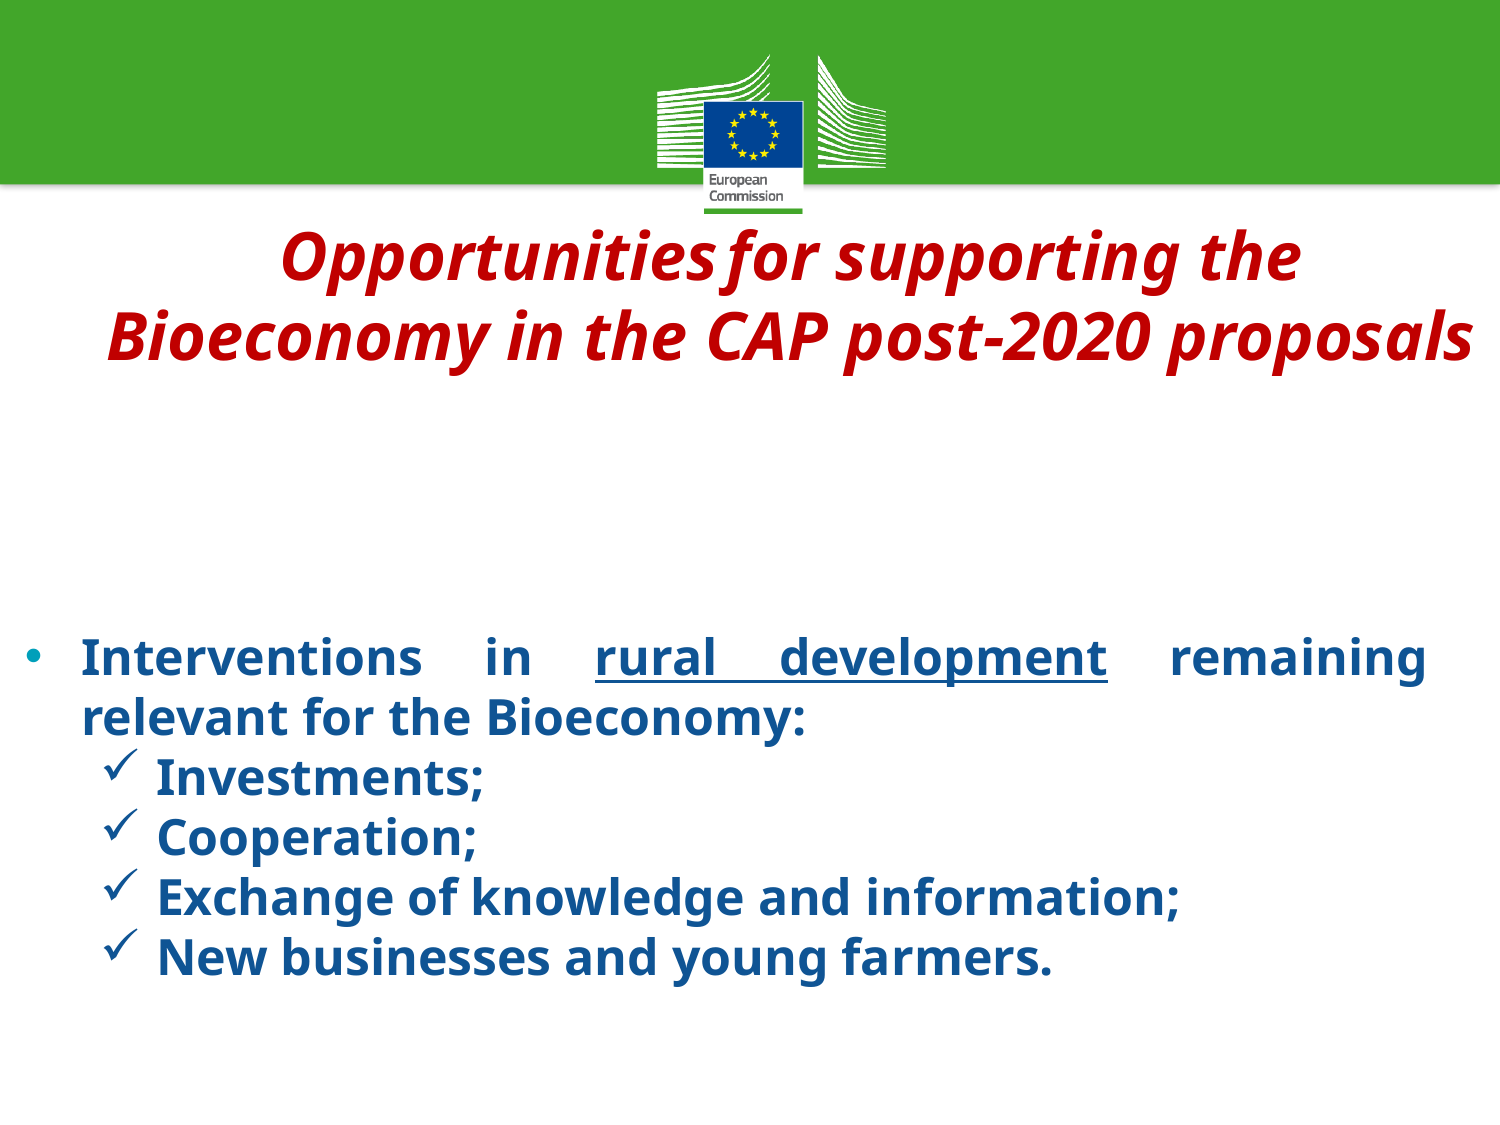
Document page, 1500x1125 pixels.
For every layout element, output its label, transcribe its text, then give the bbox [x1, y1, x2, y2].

text_box Interventions in rural development remaining relevant for the Bioeconomy: Investments; Cooperation; Exchange of knowledge and information; New businesses and young farmers. [9, 382, 1444, 1125]
text_box Opportunities for supporting the Bioeconomy in the CAP post-2020 proposals [3, 206, 1500, 382]
picture [620, 54, 886, 206]
